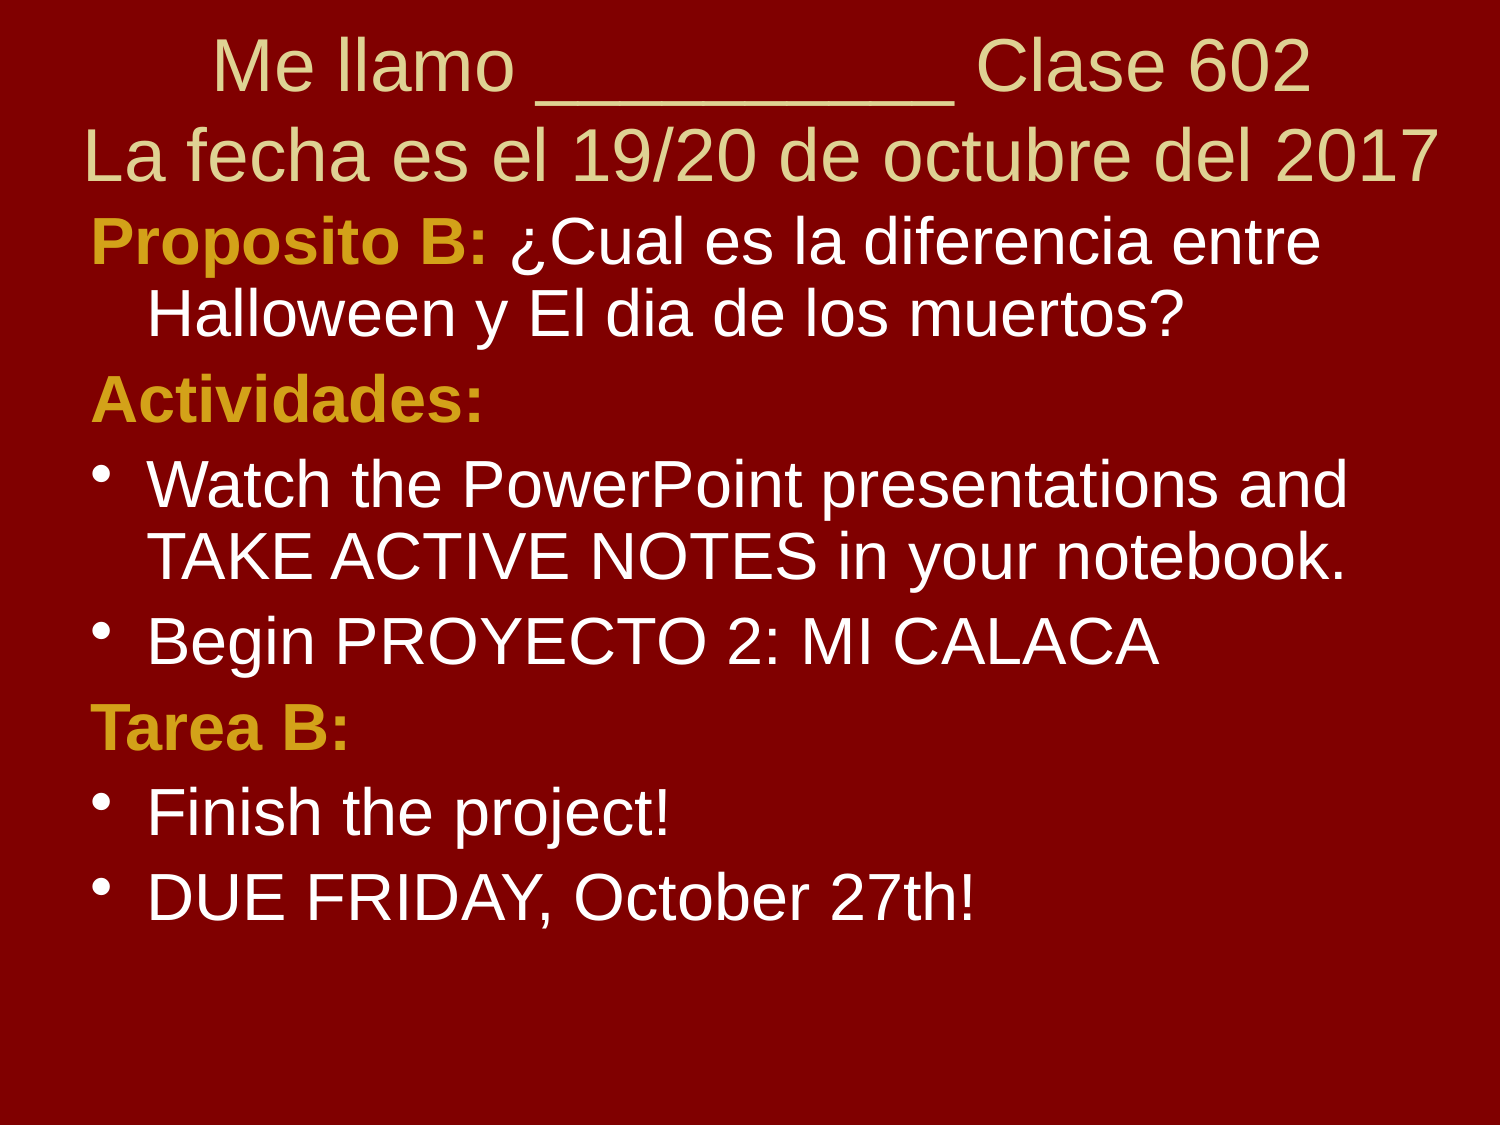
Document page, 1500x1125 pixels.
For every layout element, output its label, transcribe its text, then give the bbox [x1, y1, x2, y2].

title Me llamo __________ Clase 602 La fecha es el 19/20 de octubre del 2017 [12, 12, 1500, 200]
list Proposito B: ¿Cual es la diferencia entre Halloween y El dia de los muertos? Actividades: Watch the PowerPoint presentations and TAKE ACTIVE NOTES in your notebook. Begin PROYECTO 2: MI CALACA Tarea B: Finish the project! DUE FRIDAY, October 27th! [75, 200, 1425, 1063]
